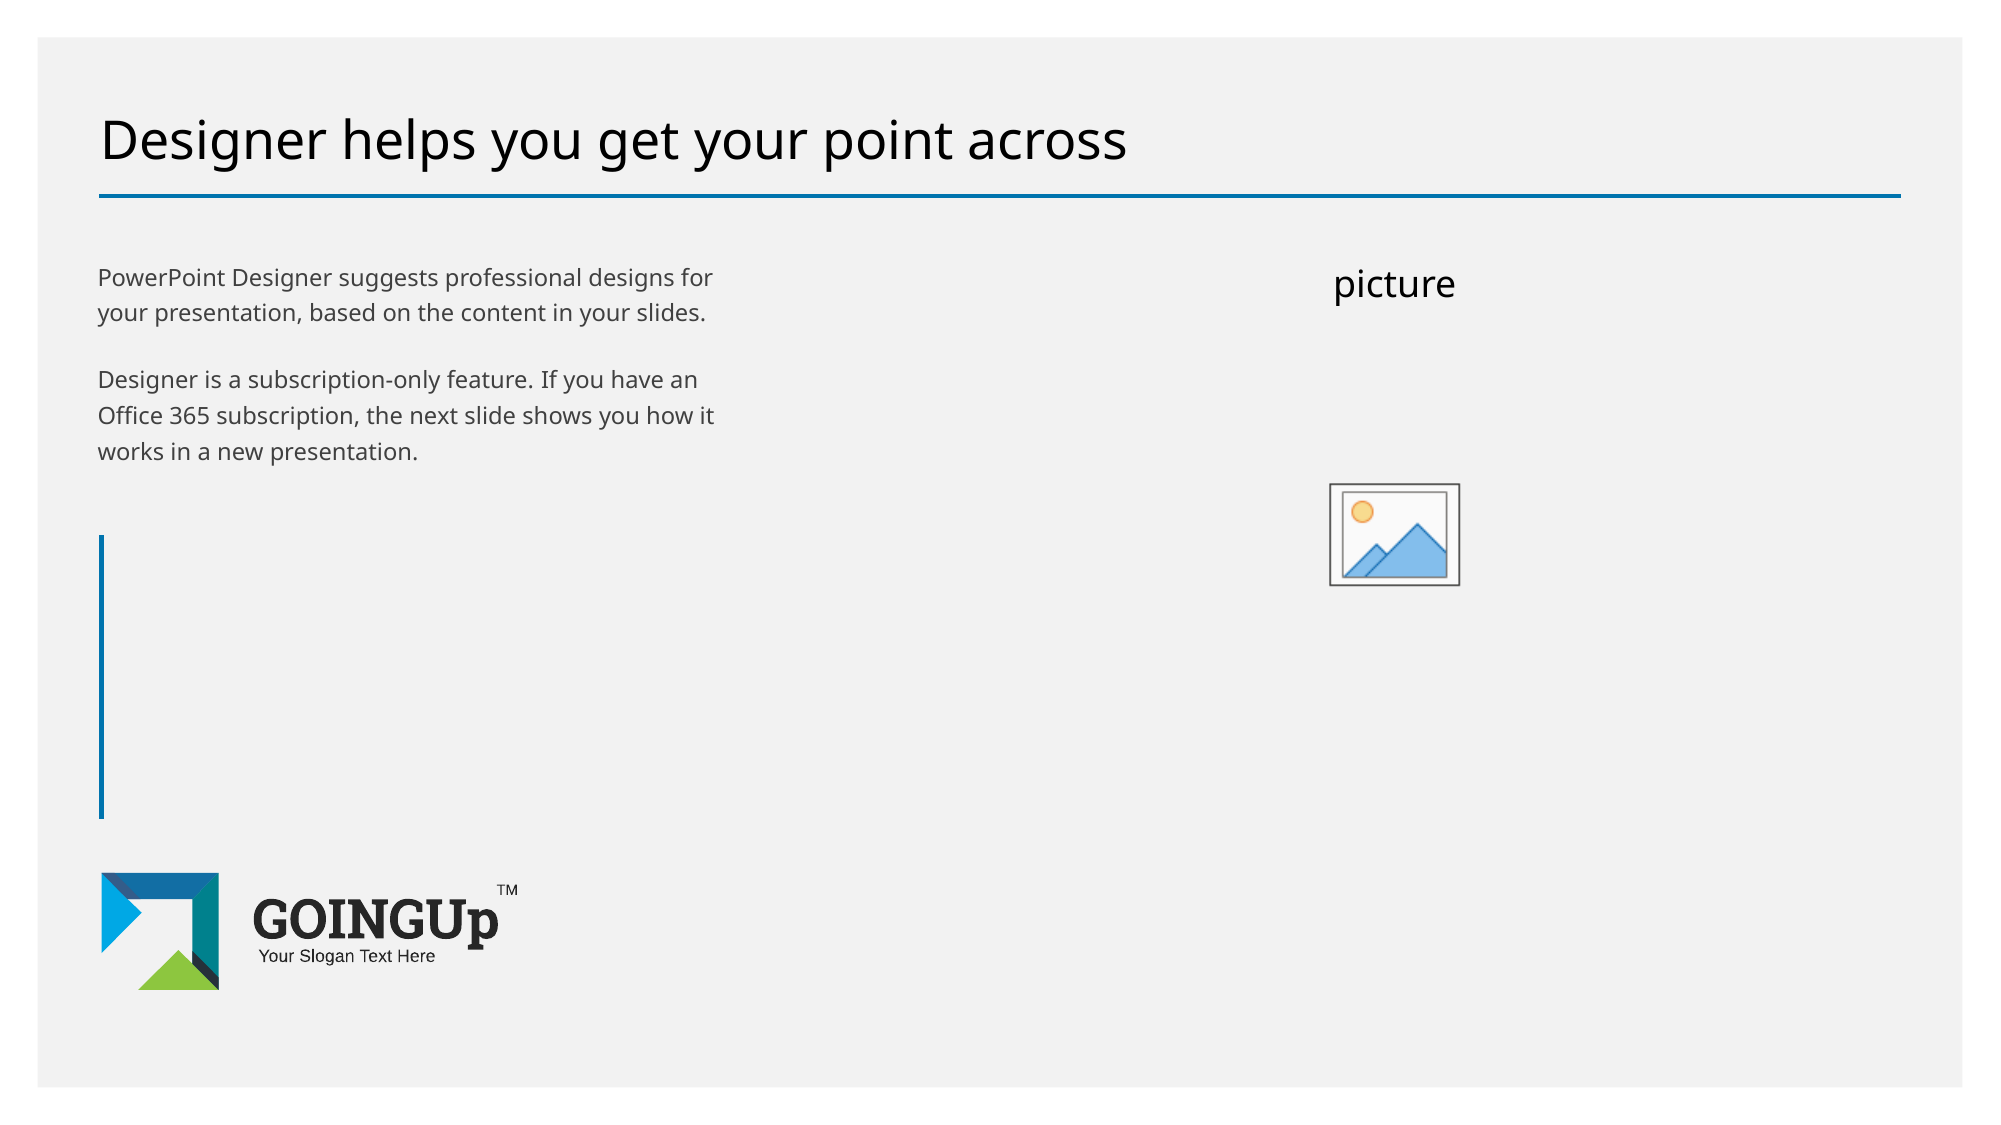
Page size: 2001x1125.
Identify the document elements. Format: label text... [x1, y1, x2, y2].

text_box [101, 872, 517, 990]
text_box [36, 36, 1963, 1088]
title Designer helps you get your point across [85, 99, 1902, 181]
text_box PowerPoint Designer suggests professional designs for your presentation, based on the content in your slides. Designer is a subscription-only feature. If you have an Office 365 subscription, the next slide shows you how it works in a new presentation. [82, 250, 761, 500]
picture [888, 252, 1902, 817]
